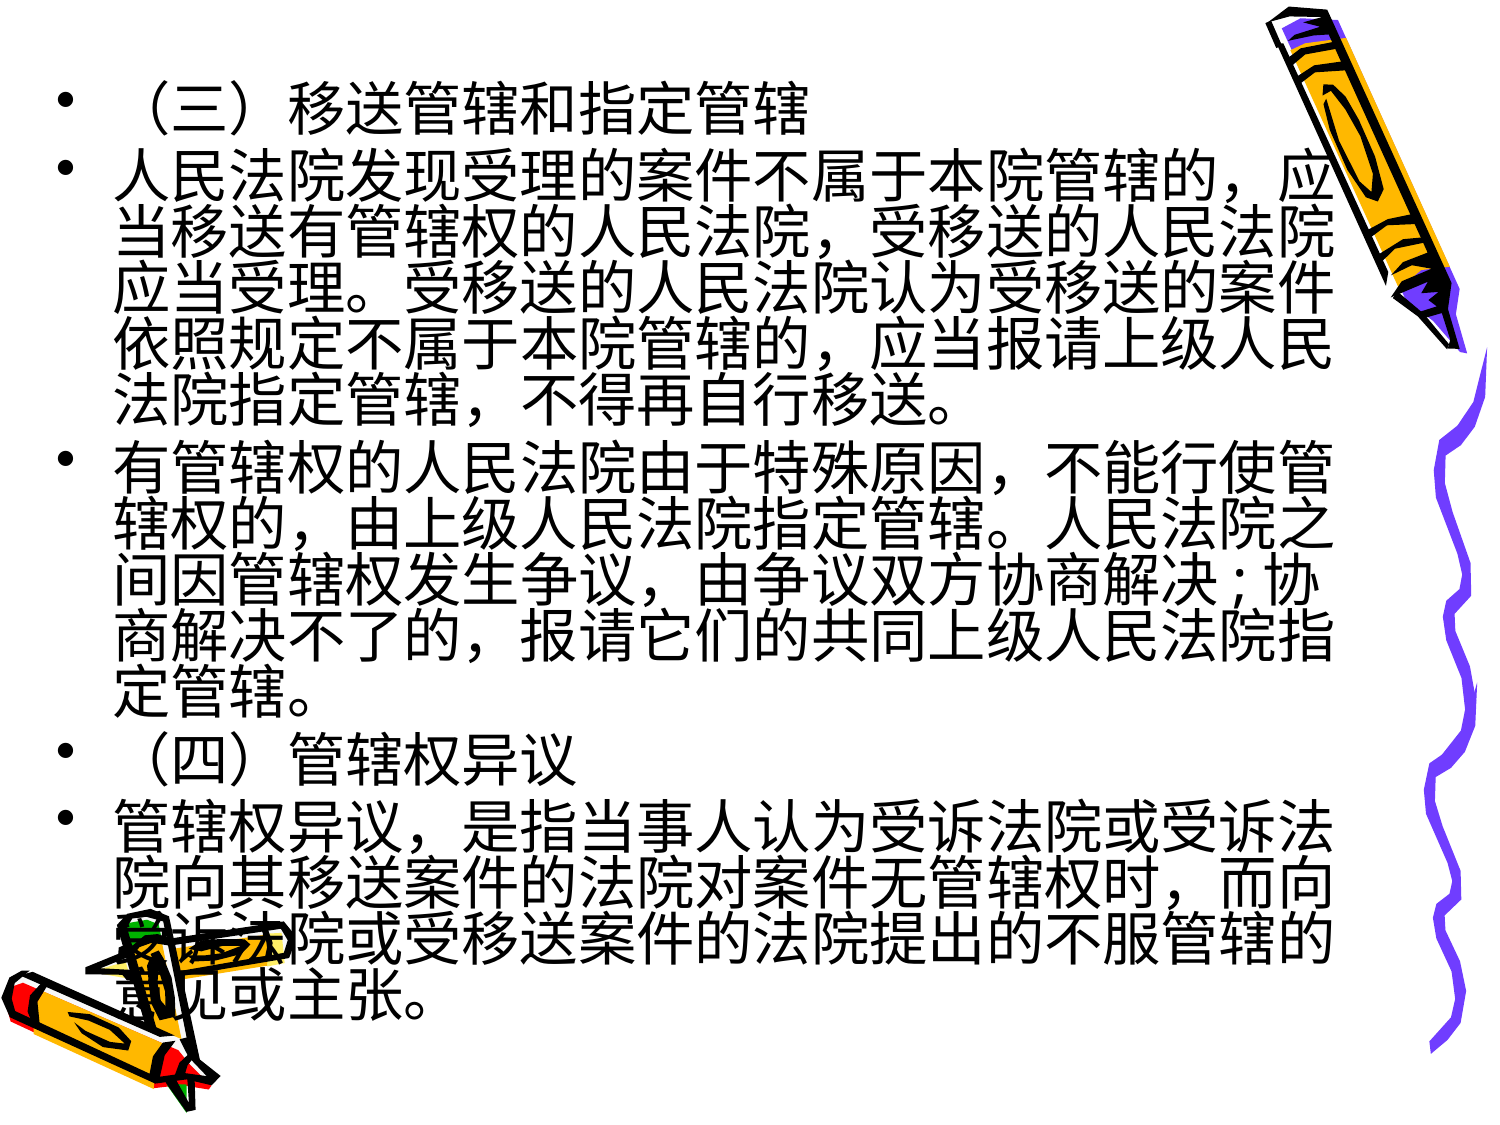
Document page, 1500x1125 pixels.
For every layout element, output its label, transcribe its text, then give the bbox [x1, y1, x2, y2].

list （三）移送管辖和指定管辖 人民法院发现受理的案件不属于本院管辖的，应当移送有管辖权的人民法院，受移送的人民法院应当受理。受移送的人民法院认为受移送的案件依照规定不属于本院管辖的，应当报请上级人民法院指定管辖，不得再自行移送。 有管辖权的人民法院由于特殊原因，不能行使管辖权的，由上级人民法院指定管辖。人民法院之间因管辖权发生争议，由争议双方协商解决;协商解决不了的，报请它们的共同上级人民法院指定管辖。 （四）管辖权异议 管辖权异议，是指当事人认为受诉法院或受诉法院向其移送案件的法院对案件无管辖权时，而向受诉法院或受移送案件的法院提出的不服管辖的意见或主张。 [40, 77, 1389, 1083]
